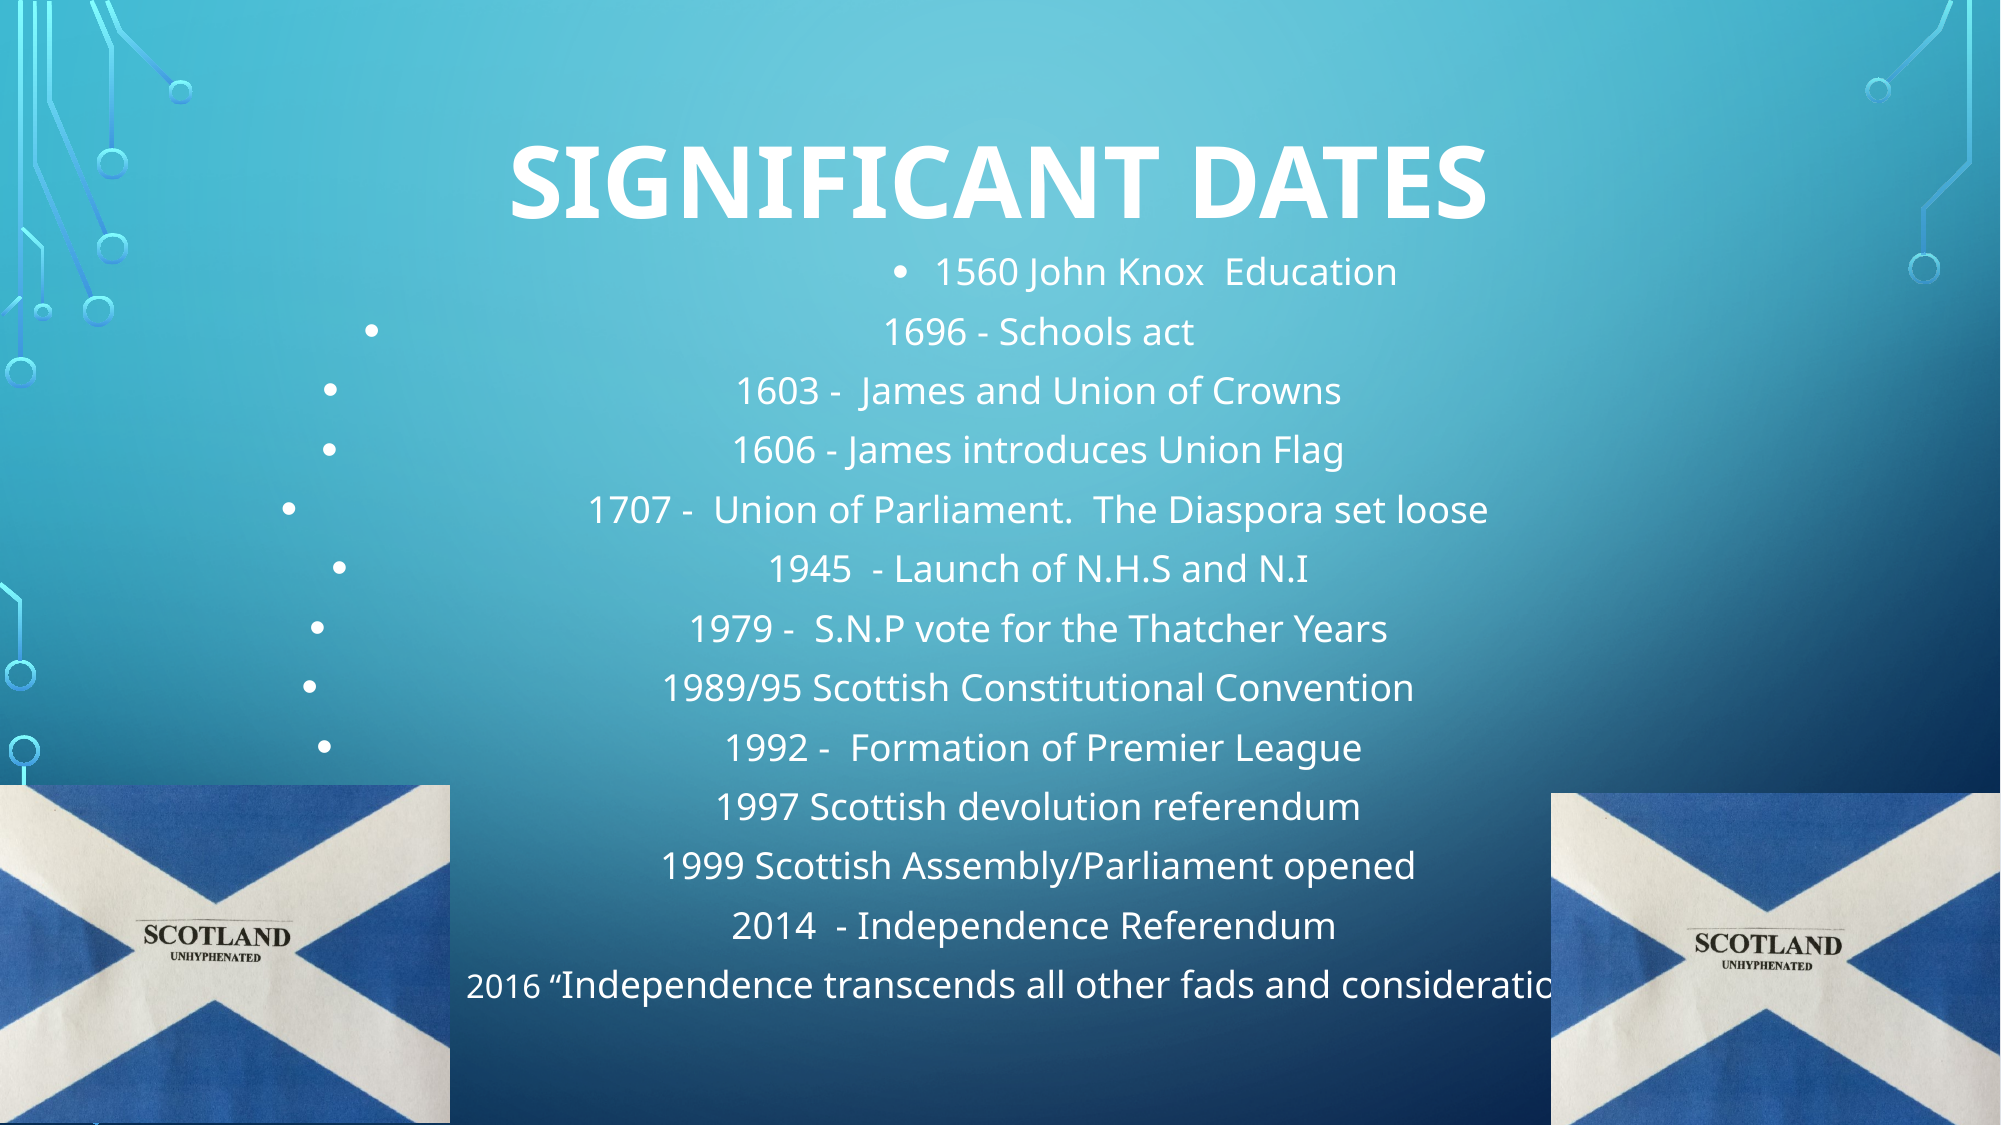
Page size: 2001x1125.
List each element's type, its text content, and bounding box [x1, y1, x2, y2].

picture [1551, 793, 2000, 1125]
title SIGNIFICANT DATES [187, 101, 1813, 272]
picture [0, 785, 451, 1124]
list 1560 John Knox Education 1696 - Schools act 1603 - James and Union of Crowns 1606 - James introduces Union Flag 1707 - Union of Parliament. The Diaspora set loose 1945 - Launch of N.H.S and N.I 1979 - S.N.P vote for the Thatcher Years 1989/95 Scottish Constitutional Convention 1992 - Formation of Premier League 1997 Scottish devolution referendum 1999 Scottish Assembly/Parliament opened 2014 - Independence Referendum 2016 “Independence transcends all other fads and considerations” [205, 232, 1831, 1052]
